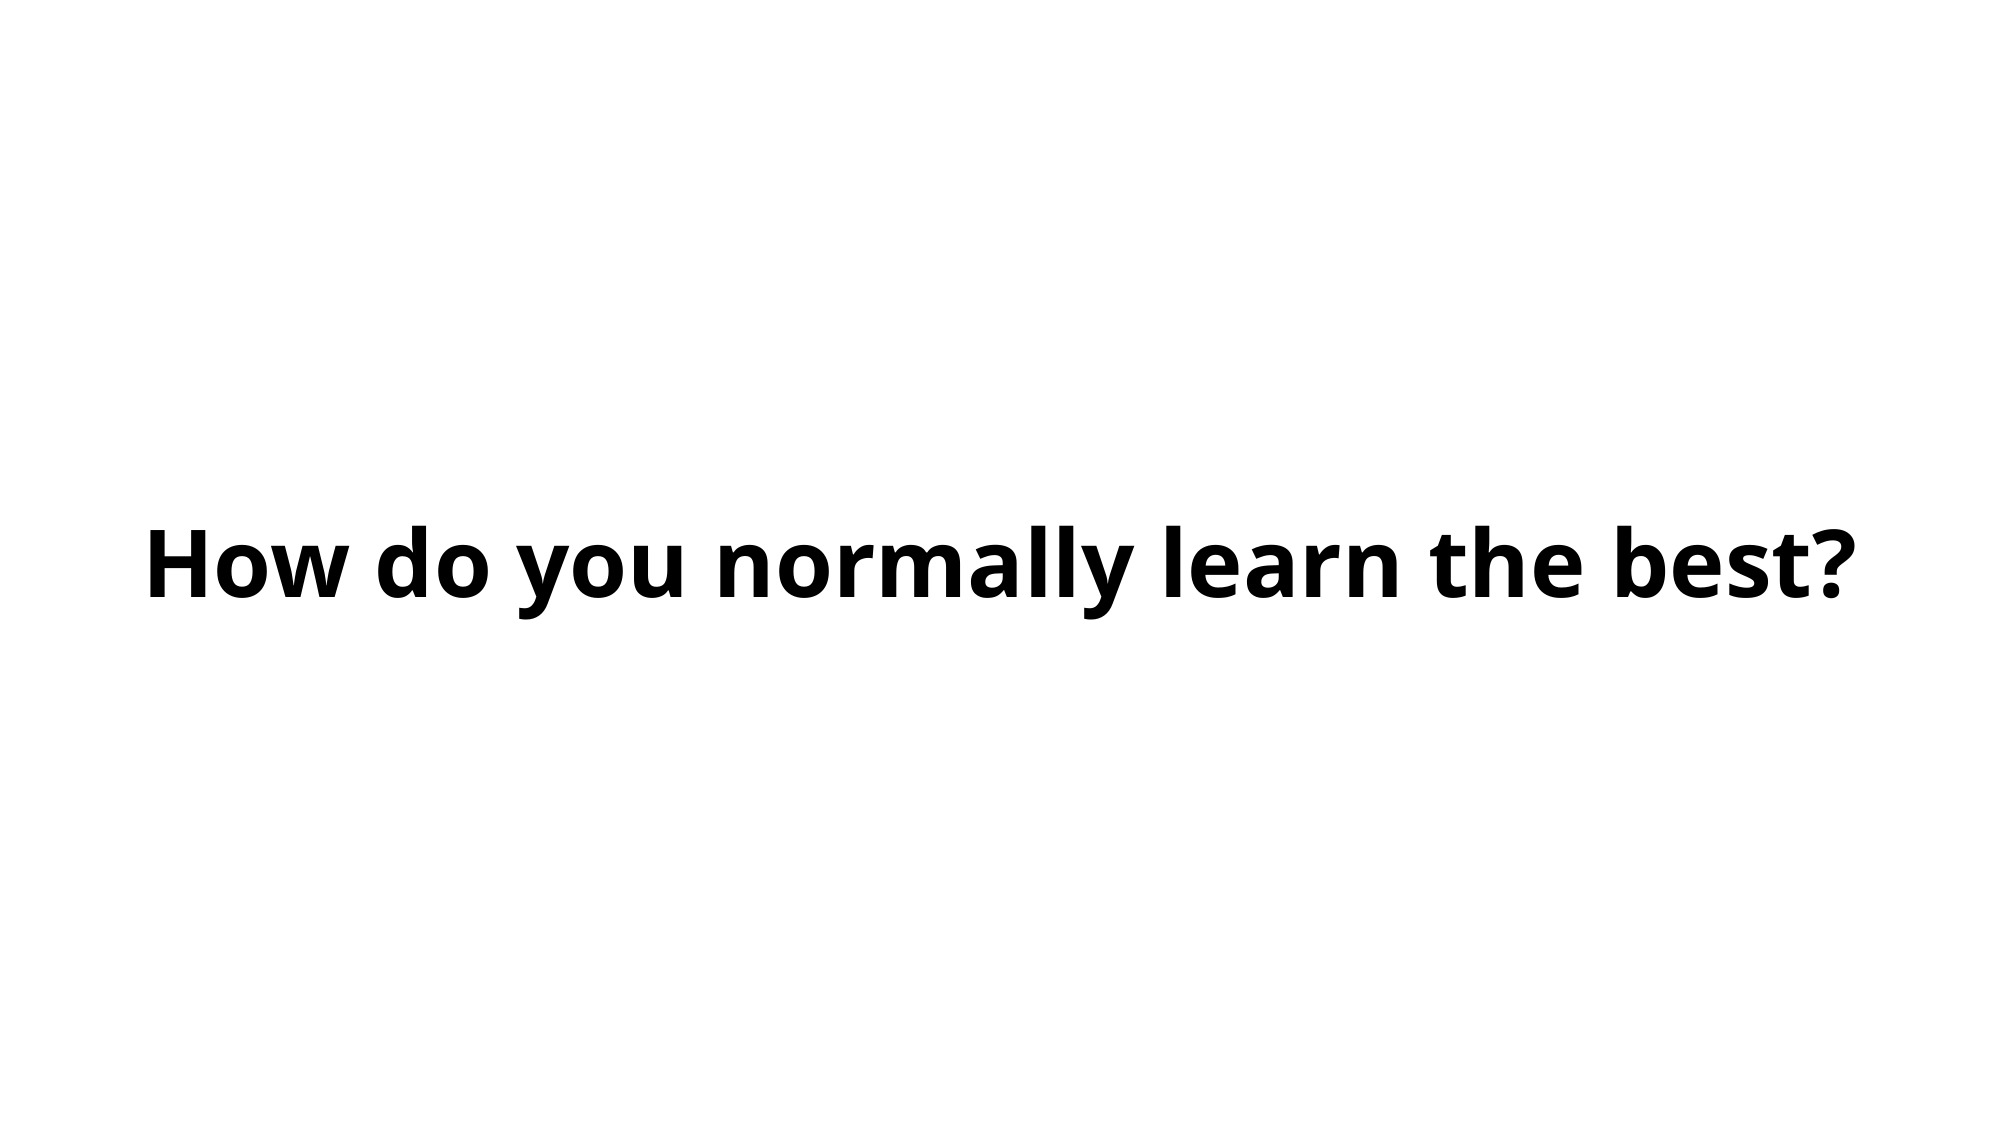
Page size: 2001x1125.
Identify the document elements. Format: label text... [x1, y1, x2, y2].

text_box How do you normally learn the best? [112, 496, 1888, 624]
